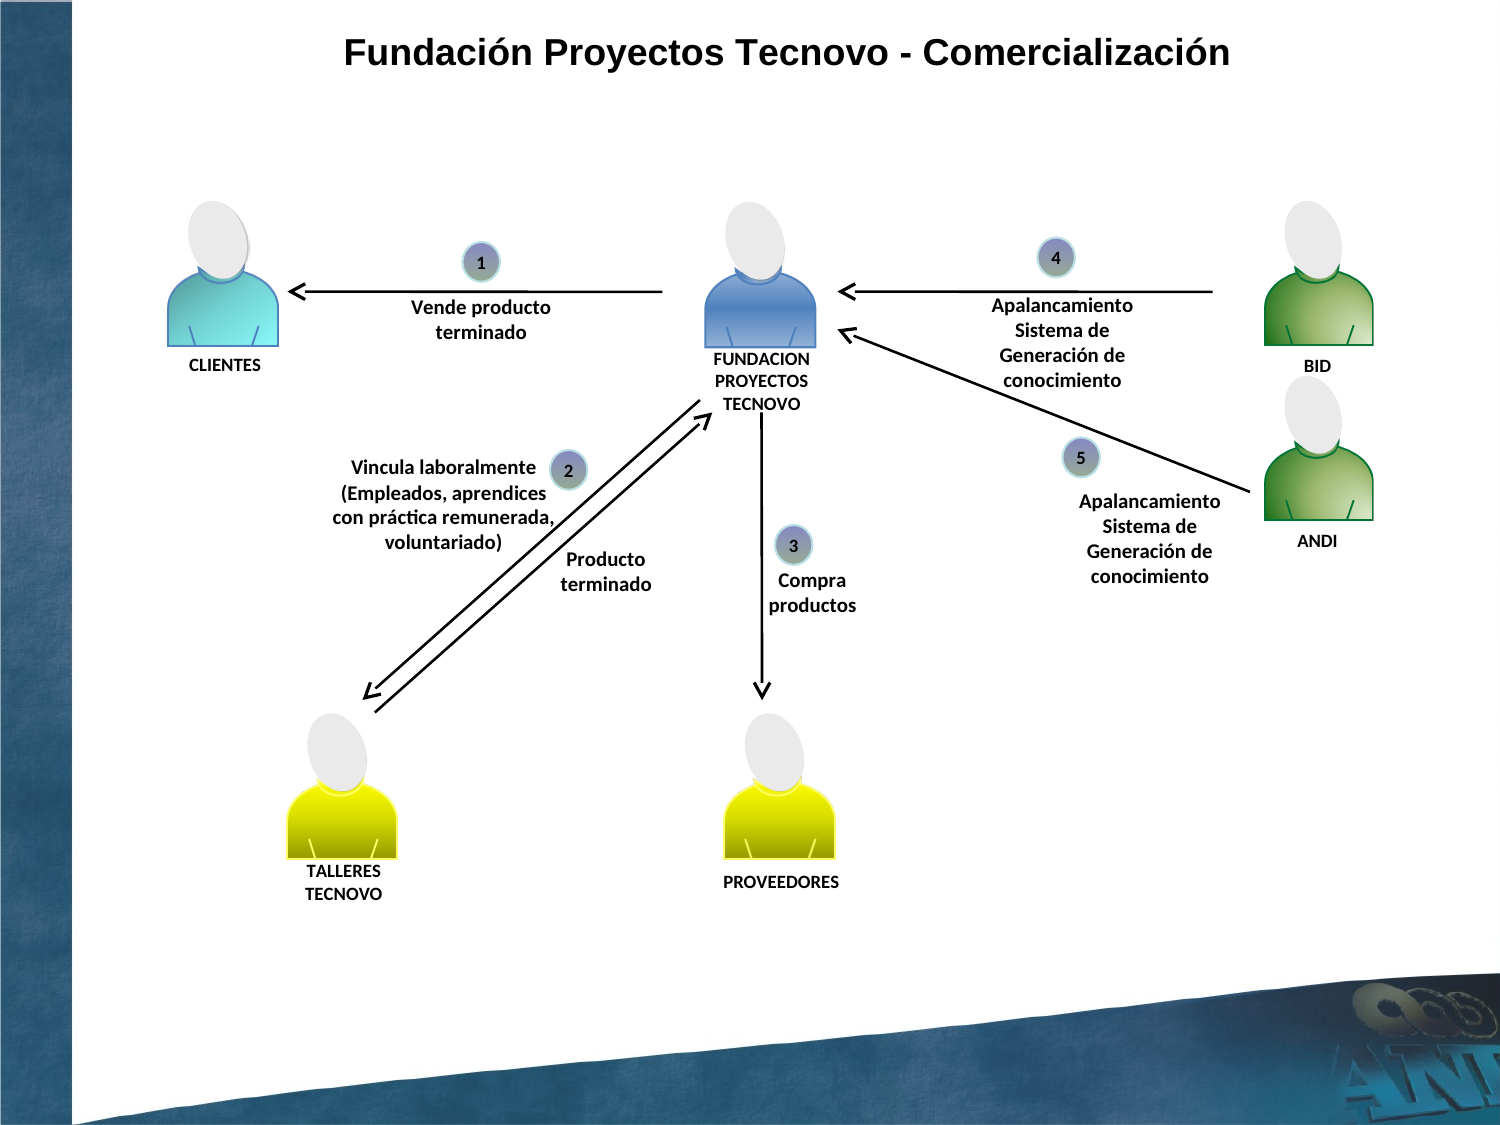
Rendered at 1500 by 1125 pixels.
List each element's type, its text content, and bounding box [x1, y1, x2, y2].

text_box Vincula laboralmente (Empleados, aprendices con práctica remunerada, voluntariado) [324, 474, 362, 533]
text_box 3 [774, 525, 813, 562]
text_box Vende producto terminado [399, 294, 563, 350]
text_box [374, 412, 713, 713]
text_box 1 [462, 241, 501, 282]
text_box Compra productos [764, 562, 863, 621]
text_box Fundación Proyectos Tecnovo - Comercialización [124, 20, 1450, 100]
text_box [712, 705, 850, 900]
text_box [362, 399, 700, 701]
picture [0, 0, 1500, 1125]
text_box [1263, 193, 1374, 368]
text_box 4 [1037, 237, 1075, 278]
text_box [692, 194, 831, 413]
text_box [1263, 368, 1374, 555]
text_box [274, 705, 413, 900]
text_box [837, 329, 1250, 492]
text_box Apalancamiento Sistema de Generación de conocimiento [987, 294, 1138, 329]
text_box Apalancamiento Sistema de Generación de conocimiento [1074, 492, 1225, 588]
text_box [124, 193, 325, 375]
